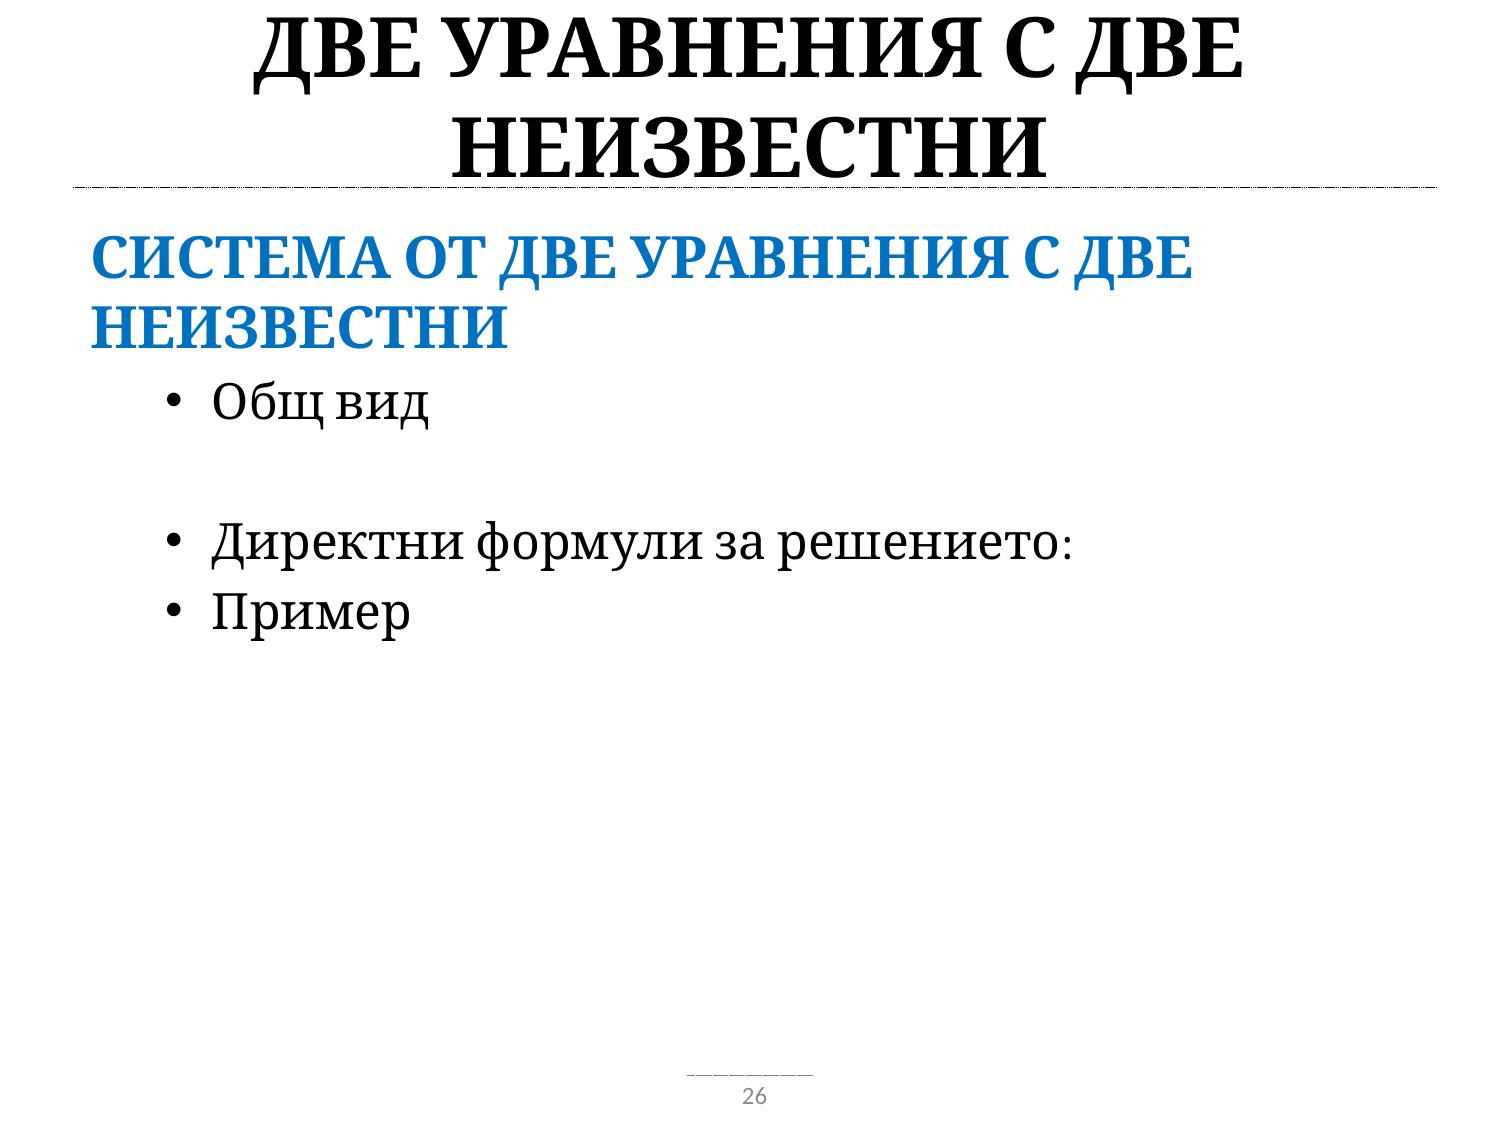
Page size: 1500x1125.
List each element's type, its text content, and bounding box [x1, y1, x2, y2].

slide_number 26 [579, 1065, 930, 1125]
title Две уравнения с две неизвестни [0, 0, 1500, 188]
